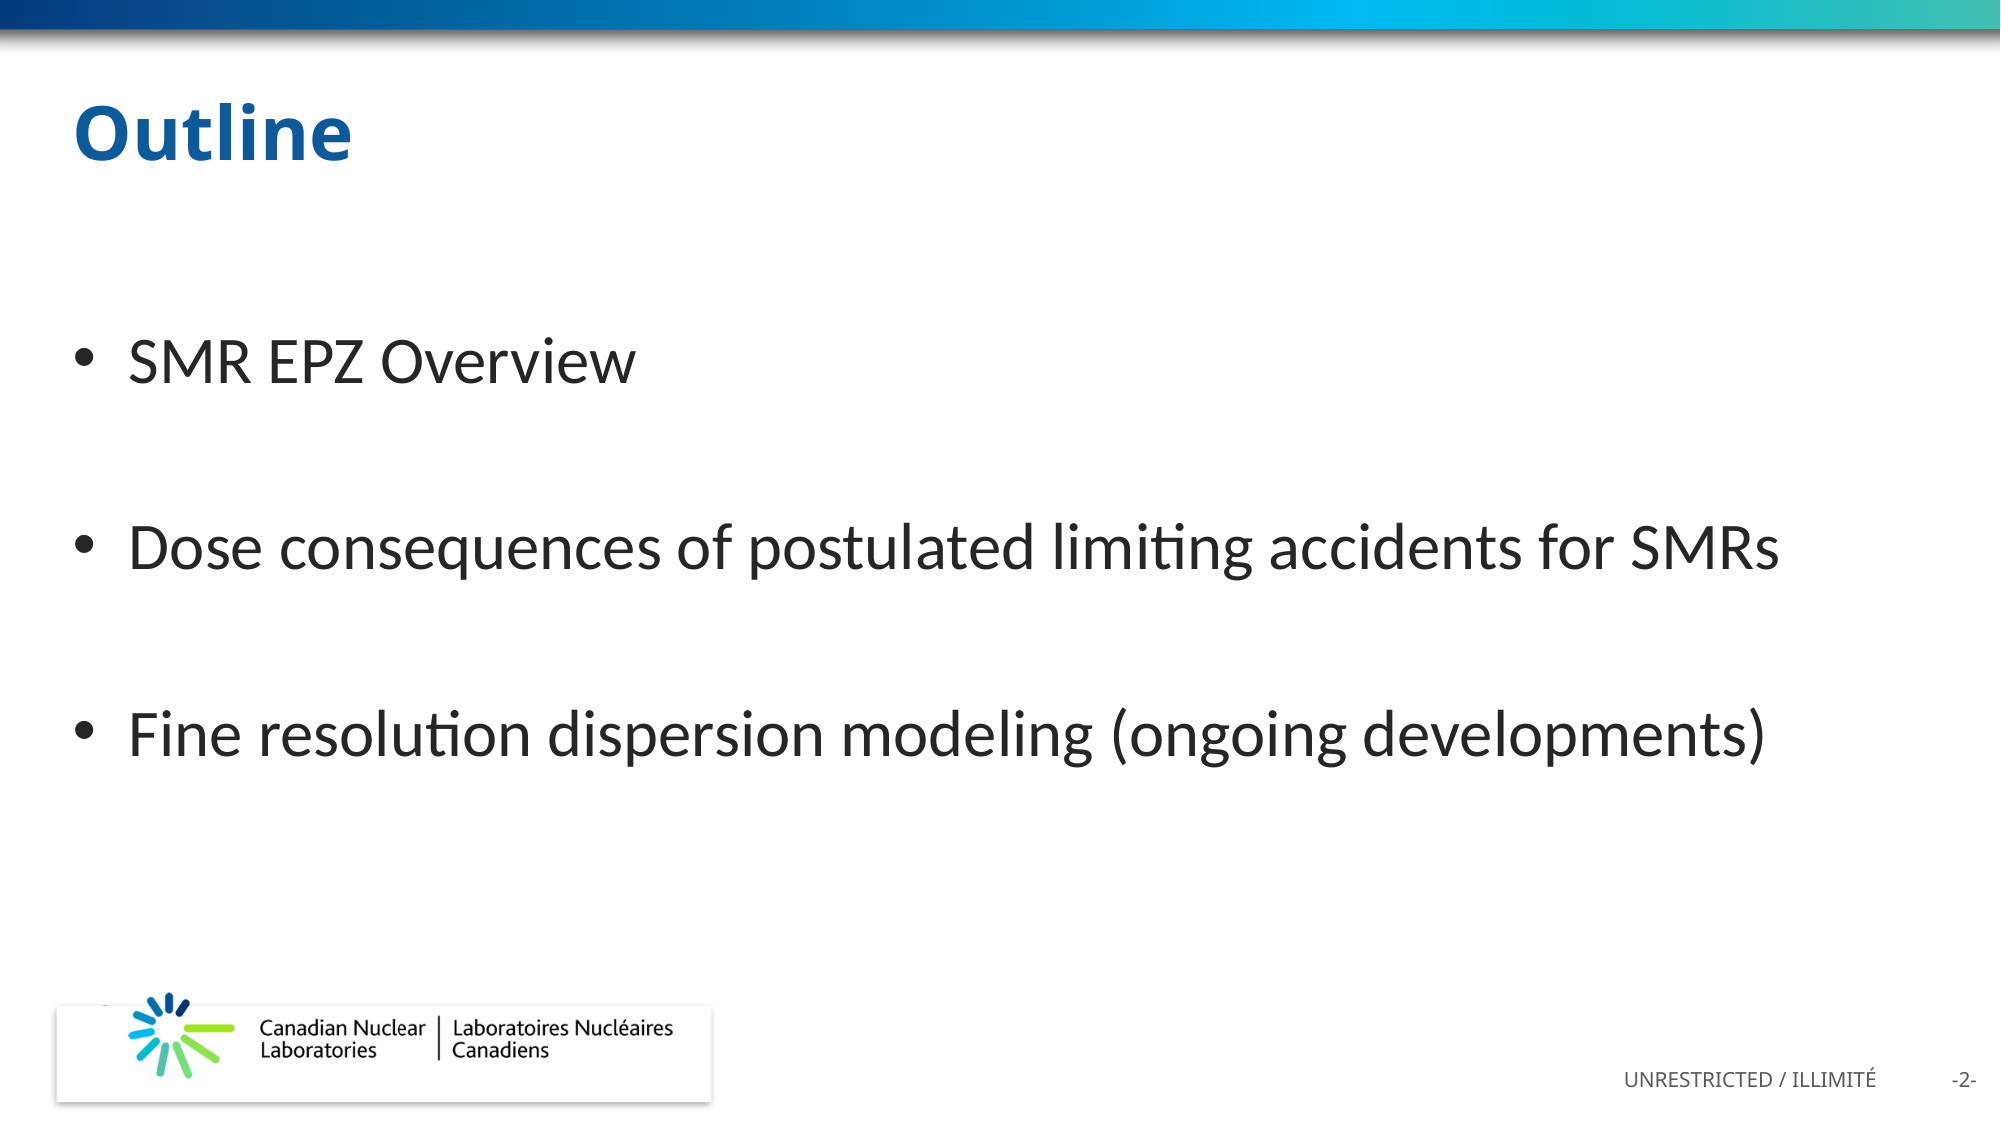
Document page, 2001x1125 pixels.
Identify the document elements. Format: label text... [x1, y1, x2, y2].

list SMR EPZ Overview Dose consequences of postulated limiting accidents for SMRs Fine resolution dispersion modeling (ongoing developments) [57, 309, 1958, 828]
picture [0, 964, 2000, 1125]
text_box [56, 965, 712, 1105]
picture [0, 0, 2000, 87]
title Outline [57, 78, 1940, 184]
